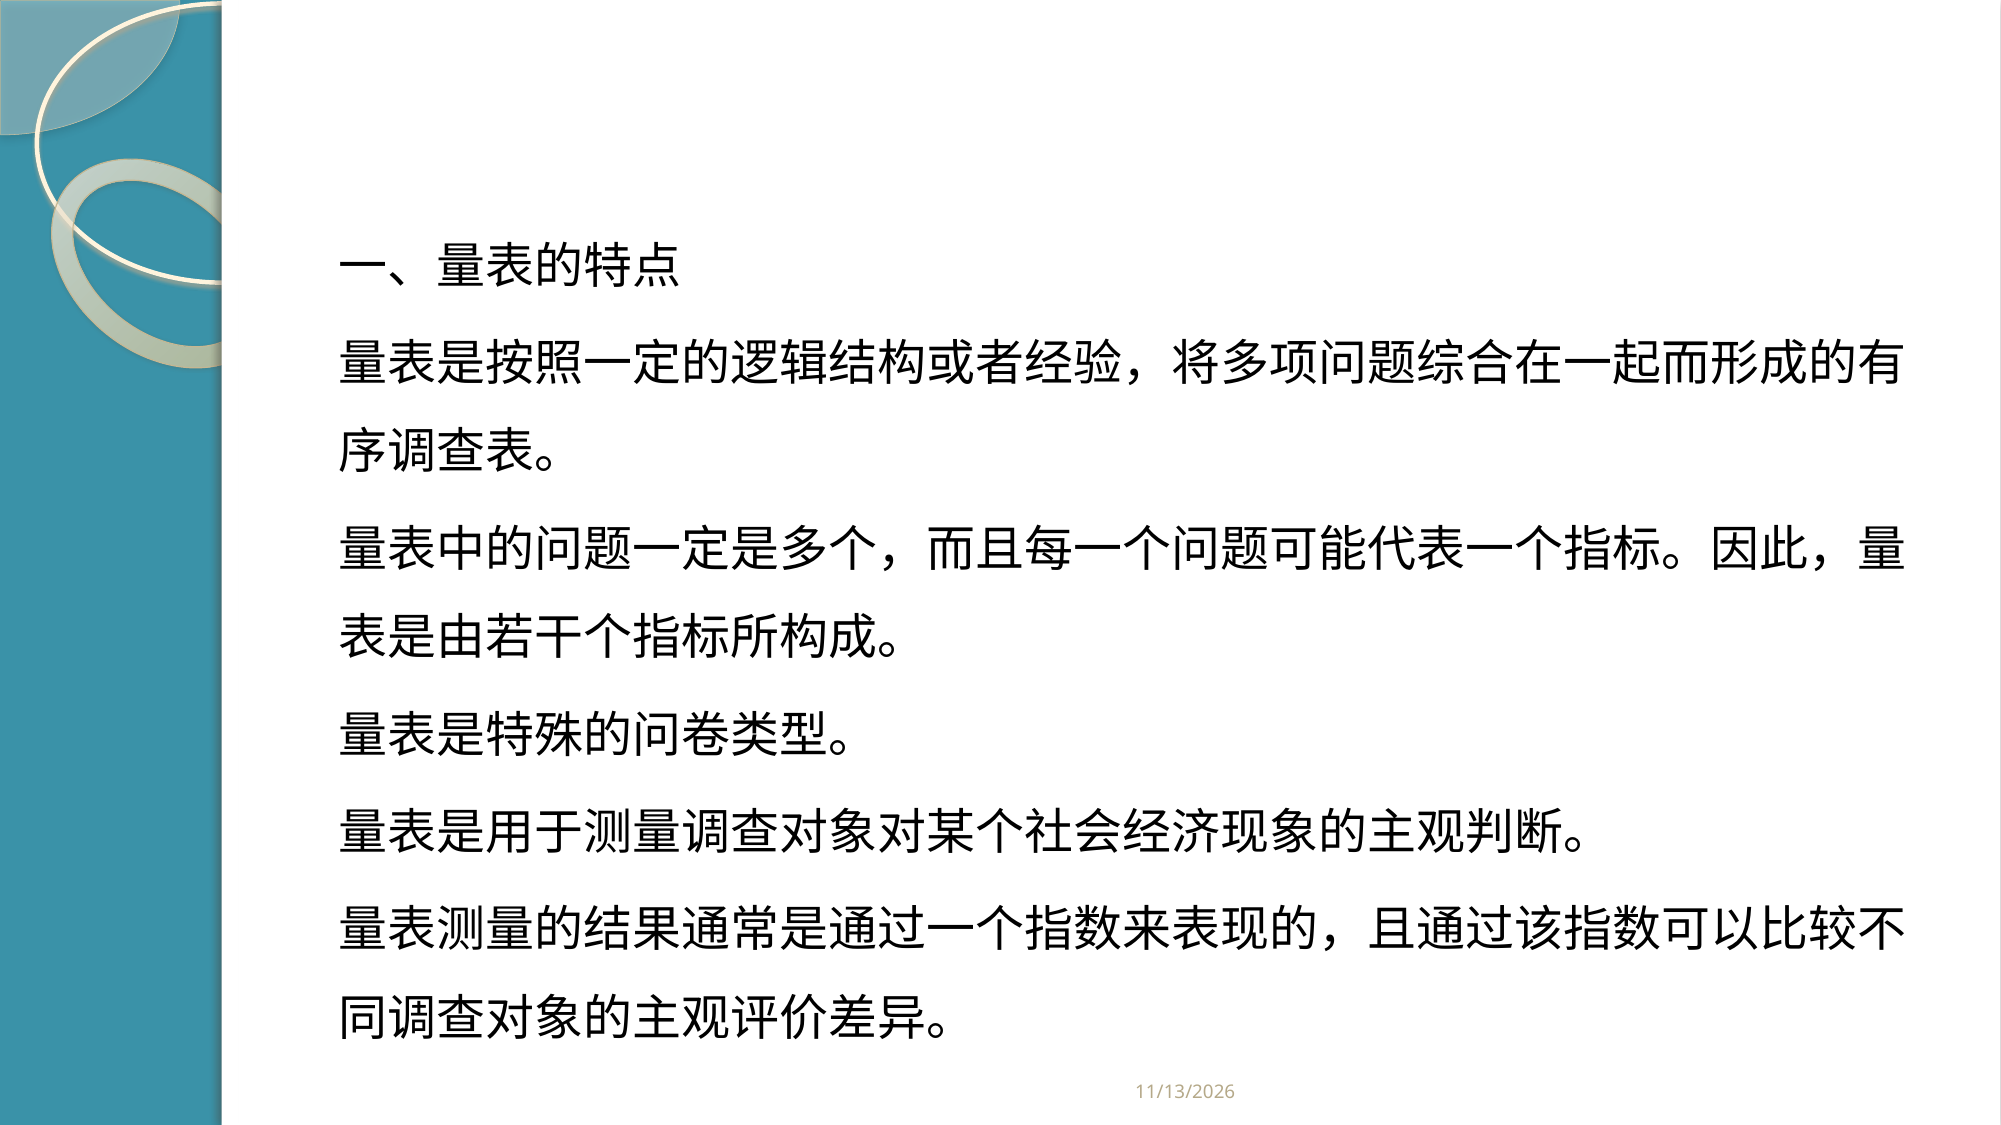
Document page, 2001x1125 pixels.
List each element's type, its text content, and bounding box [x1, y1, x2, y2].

list 一、量表的特点 量表是按照一定的逻辑结构或者经验，将多项问题综合在一起而形成的有序调查表。 量表中的问题一定是多个，而且每一个问题可能代表一个指标。因此，量表是由若干个指标所构成。 量表是特殊的问卷类型。 量表是用于测量调查对象对某个社会经济现象的主观判断。 量表测量的结果通常是通过一个指数来表现的，且通过该指数可以比较不同调查对象的主观评价差异。 [313, 197, 1954, 1054]
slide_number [783, 1034, 1250, 1113]
